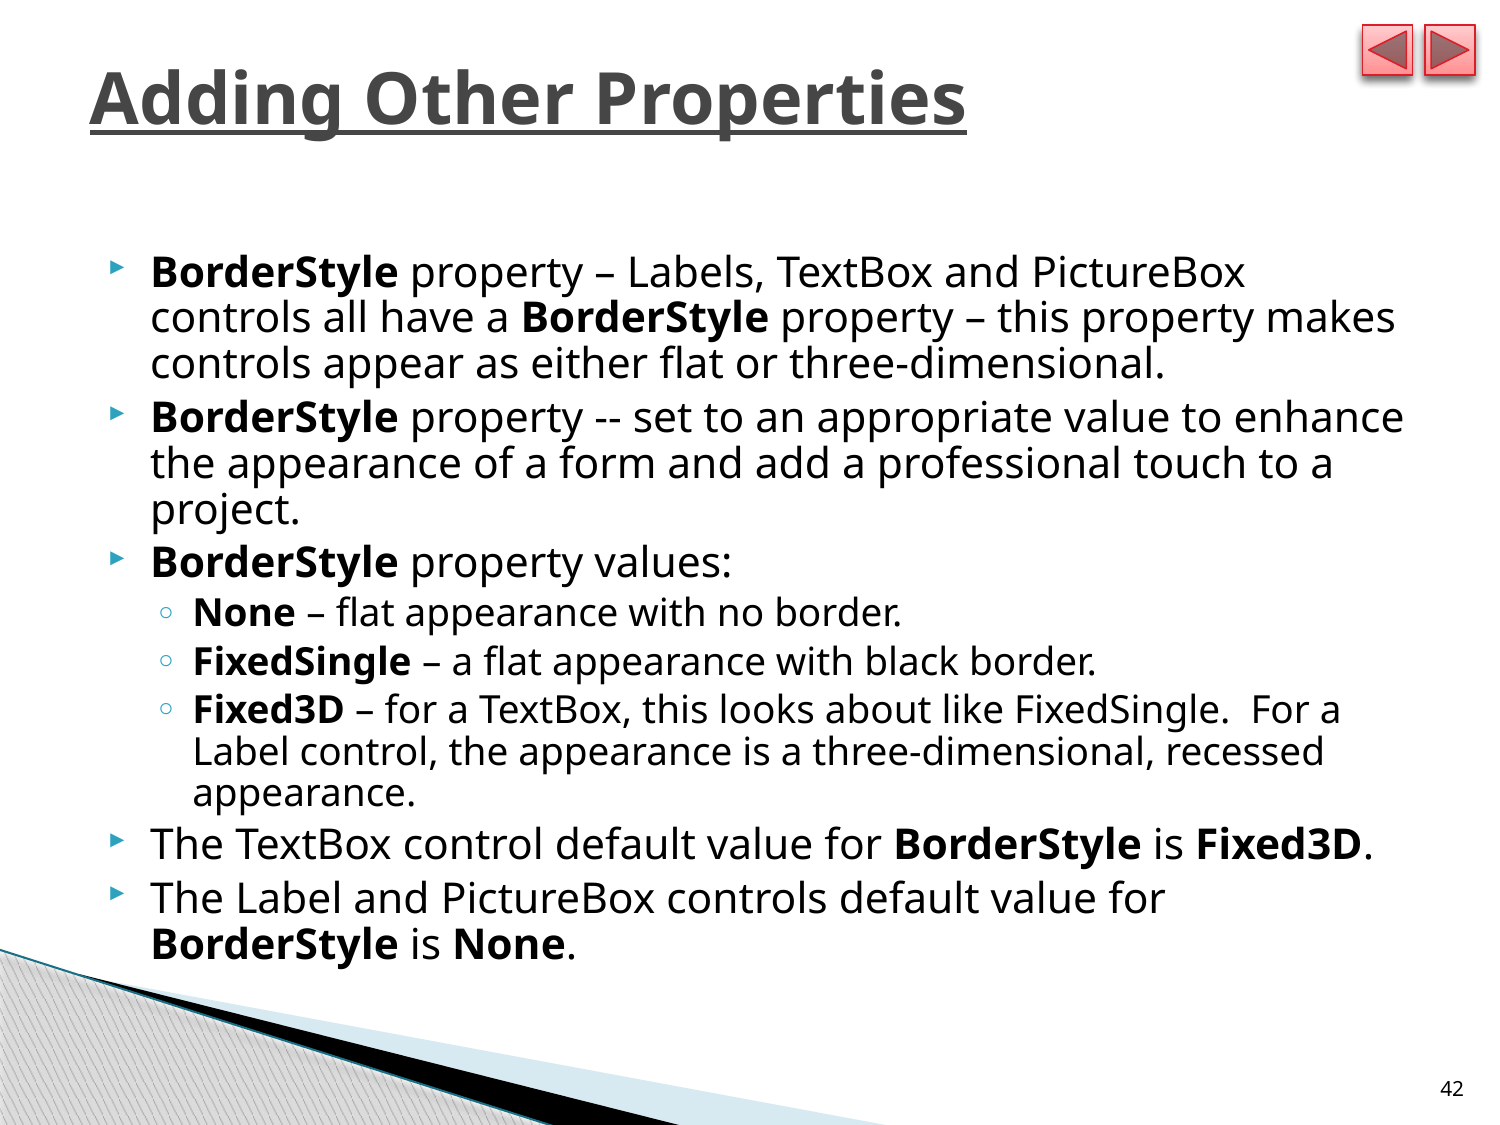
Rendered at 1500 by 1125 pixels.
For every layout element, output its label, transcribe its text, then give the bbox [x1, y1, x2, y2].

slide_number 42 [1418, 1051, 1479, 1112]
title Adding Other Properties [75, 45, 1425, 233]
list BorderStyle property – Labels, TextBox and PictureBox controls all have a BorderStyle property – this property makes controls appear as either flat or three-dimensional. BorderStyle property -- set to an appropriate value to enhance the appearance of a form and add a professional touch to a project. BorderStyle property values: None – flat appearance with no border. FixedSingle – a flat appearance with black border. Fixed3D – for a TextBox, this looks about like FixedSingle. For a Label control, the appearance is a three-dimensional, recessed appearance. The TextBox control default value for BorderStyle is Fixed3D. The Label and PictureBox controls default value for BorderStyle is None. [74, 242, 1426, 986]
